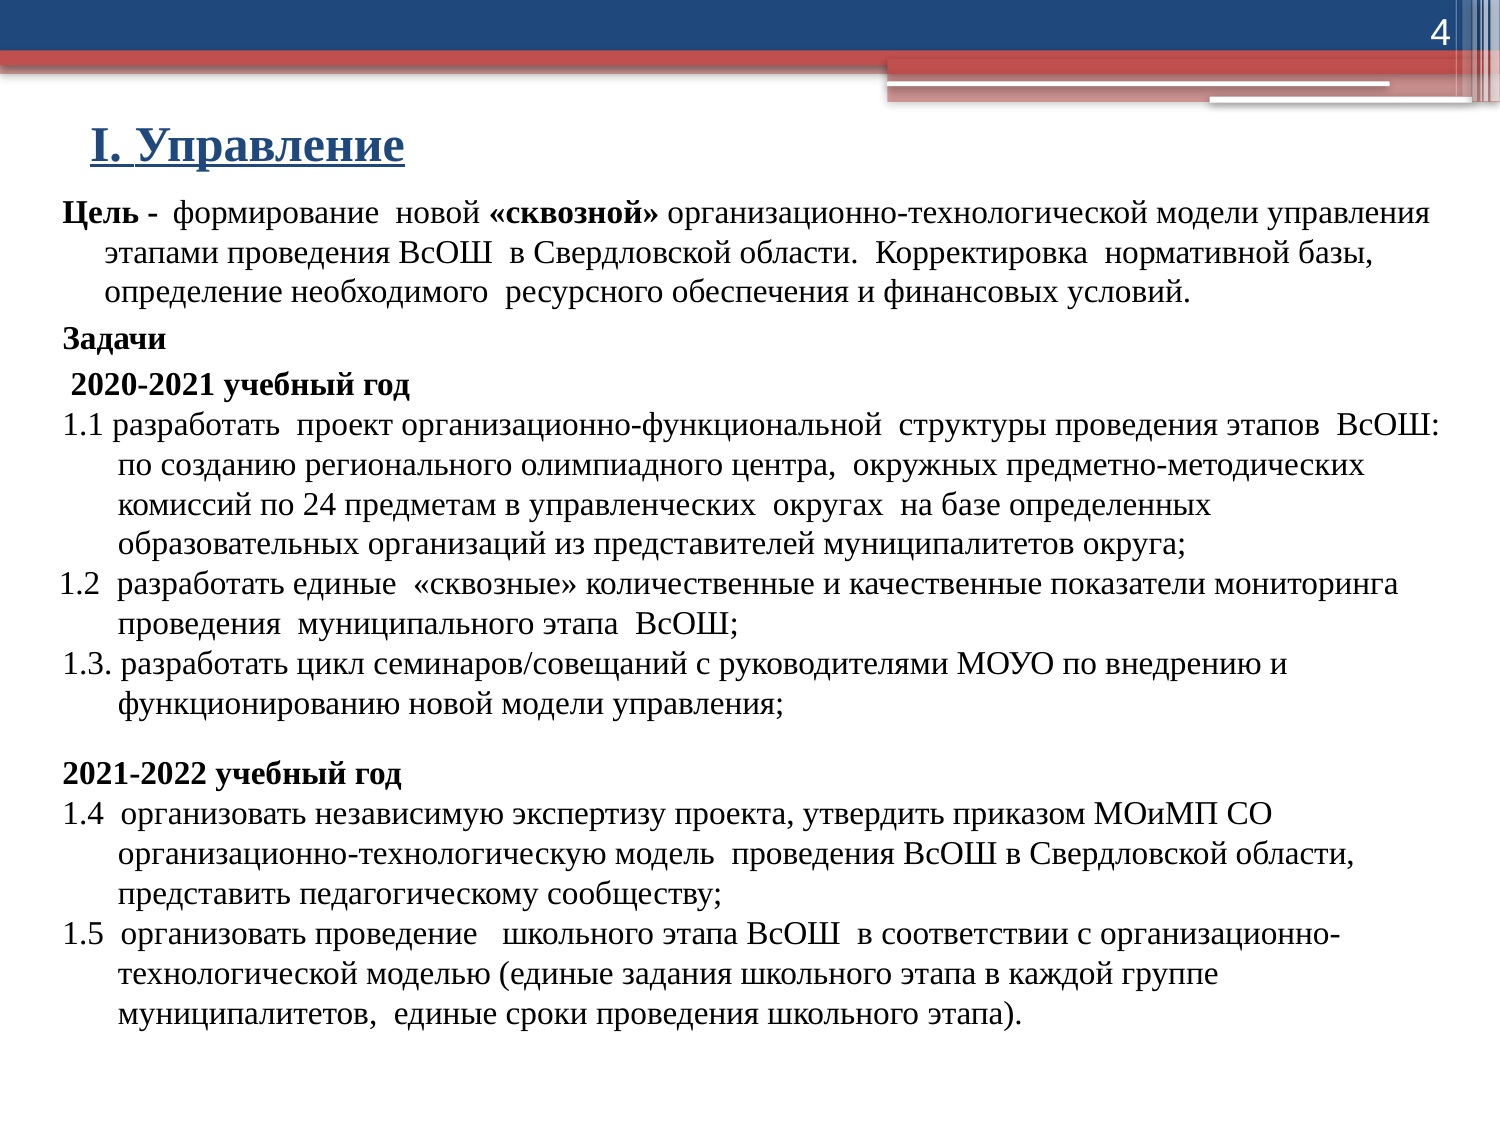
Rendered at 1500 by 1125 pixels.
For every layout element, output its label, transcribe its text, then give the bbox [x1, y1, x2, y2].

list Цель - формирование новой «сквозной» организационно-технологической модели управления этапами проведения ВсОШ в Свердловской области. Корректировка нормативной базы, определение необходимого ресурсного обеспечения и финансовых условий. Задачи 2020-2021 учебный год 1.1 разработать проект организационно-функциональной структуры проведения этапов ВсОШ: по созданию регионального олимпиадного центра, окружных предметно-методических комиссий по 24 предметам в управленческих округах на базе определенных образовательных организаций из представителей муниципалитетов округа; 1.2 разработать единые «сквозные» количественные и качественные показатели мониторинга проведения муниципального этапа ВсОШ; 1.3. разработать цикл семинаров/совещаний с руководителями МОУО по внедрению и функционированию новой модели управления; 2021-2022 учебный год 1.4 организовать независимую экспертизу проекта, утвердить приказом МОиМП СО организационно-технологическую модель проведения ВсОШ в Свердловской области, представить педагогическому сообществу; 1.5 организовать проведение школьного этапа ВсОШ в соответствии с организационно-технологической моделью (единые задания школьного этапа в каждой группе муниципалитетов, единые сроки проведения школьного этапа). [29, 182, 1468, 1039]
title I. Управление [74, 100, 1426, 182]
slide_number 4 [1340, 0, 1466, 61]
